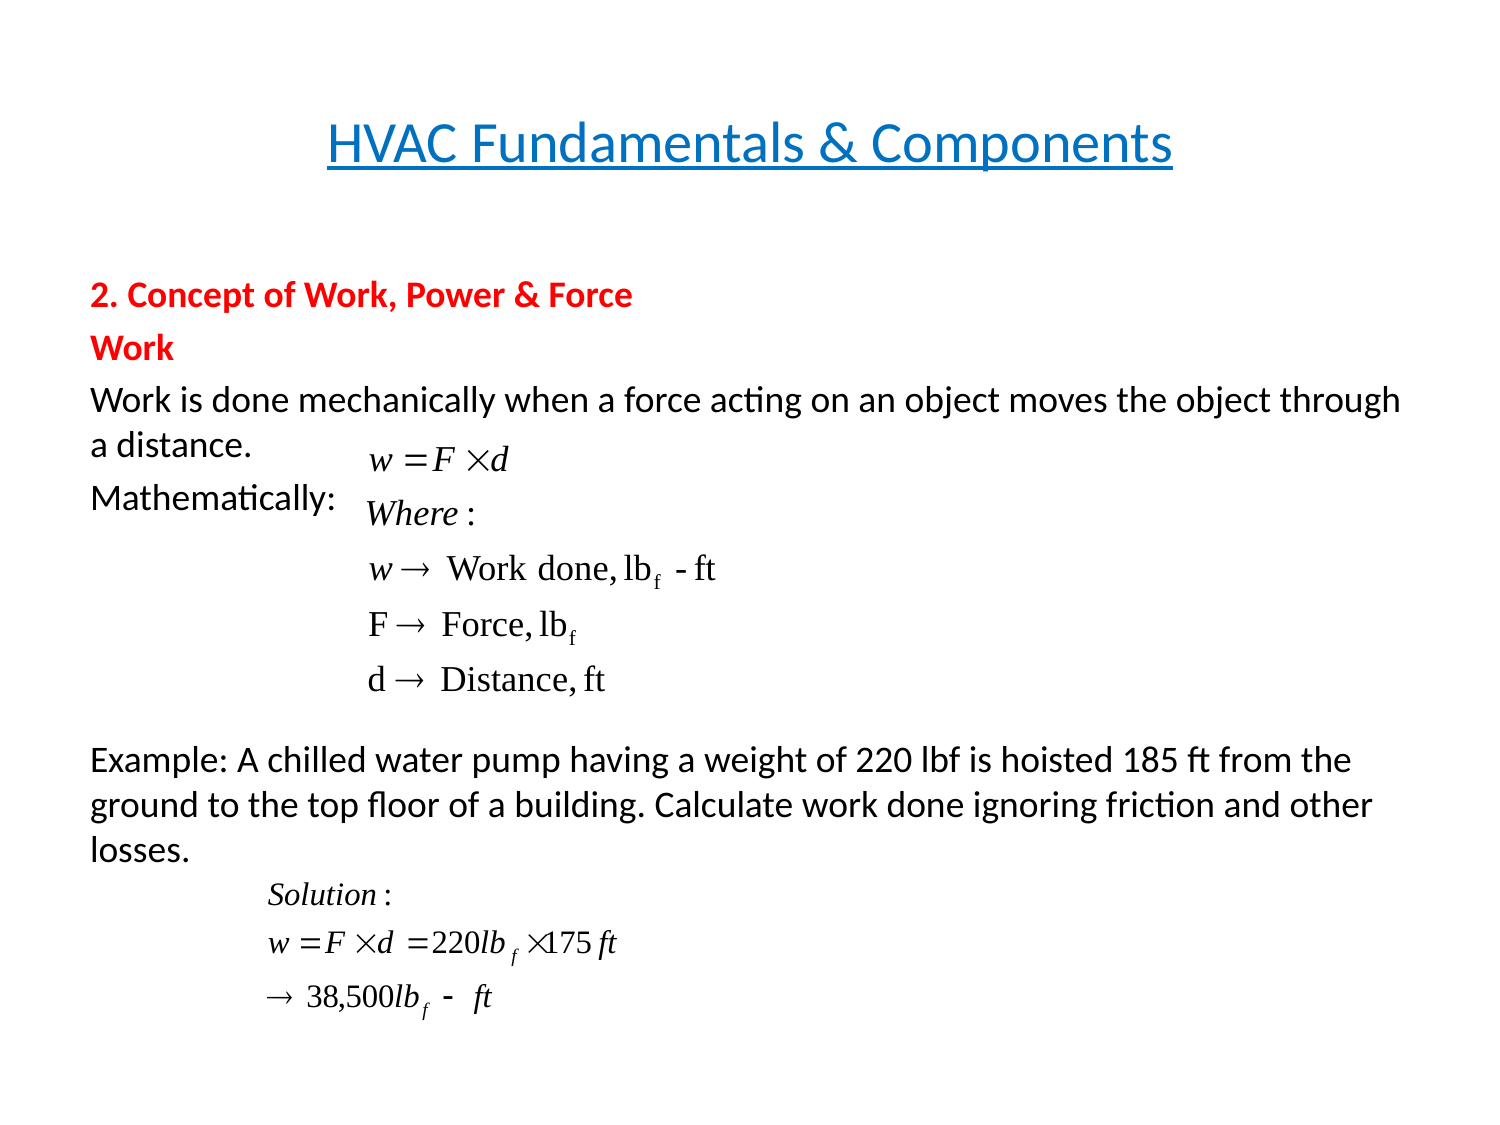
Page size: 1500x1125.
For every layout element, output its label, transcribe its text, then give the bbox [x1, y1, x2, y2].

title HVAC Fundamentals & Components [75, 45, 1425, 233]
list 2. Concept of Work, Power & Force Work Work is done mechanically when a force acting on an object moves the object through a distance. Mathematically: Example: A chilled water pump having a weight of 220 lbf is hoisted 185 ft from the ground to the top floor of a building. Calculate work done ignoring friction and other losses. [75, 262, 1425, 1088]
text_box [262, 874, 626, 1028]
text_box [362, 437, 726, 706]
